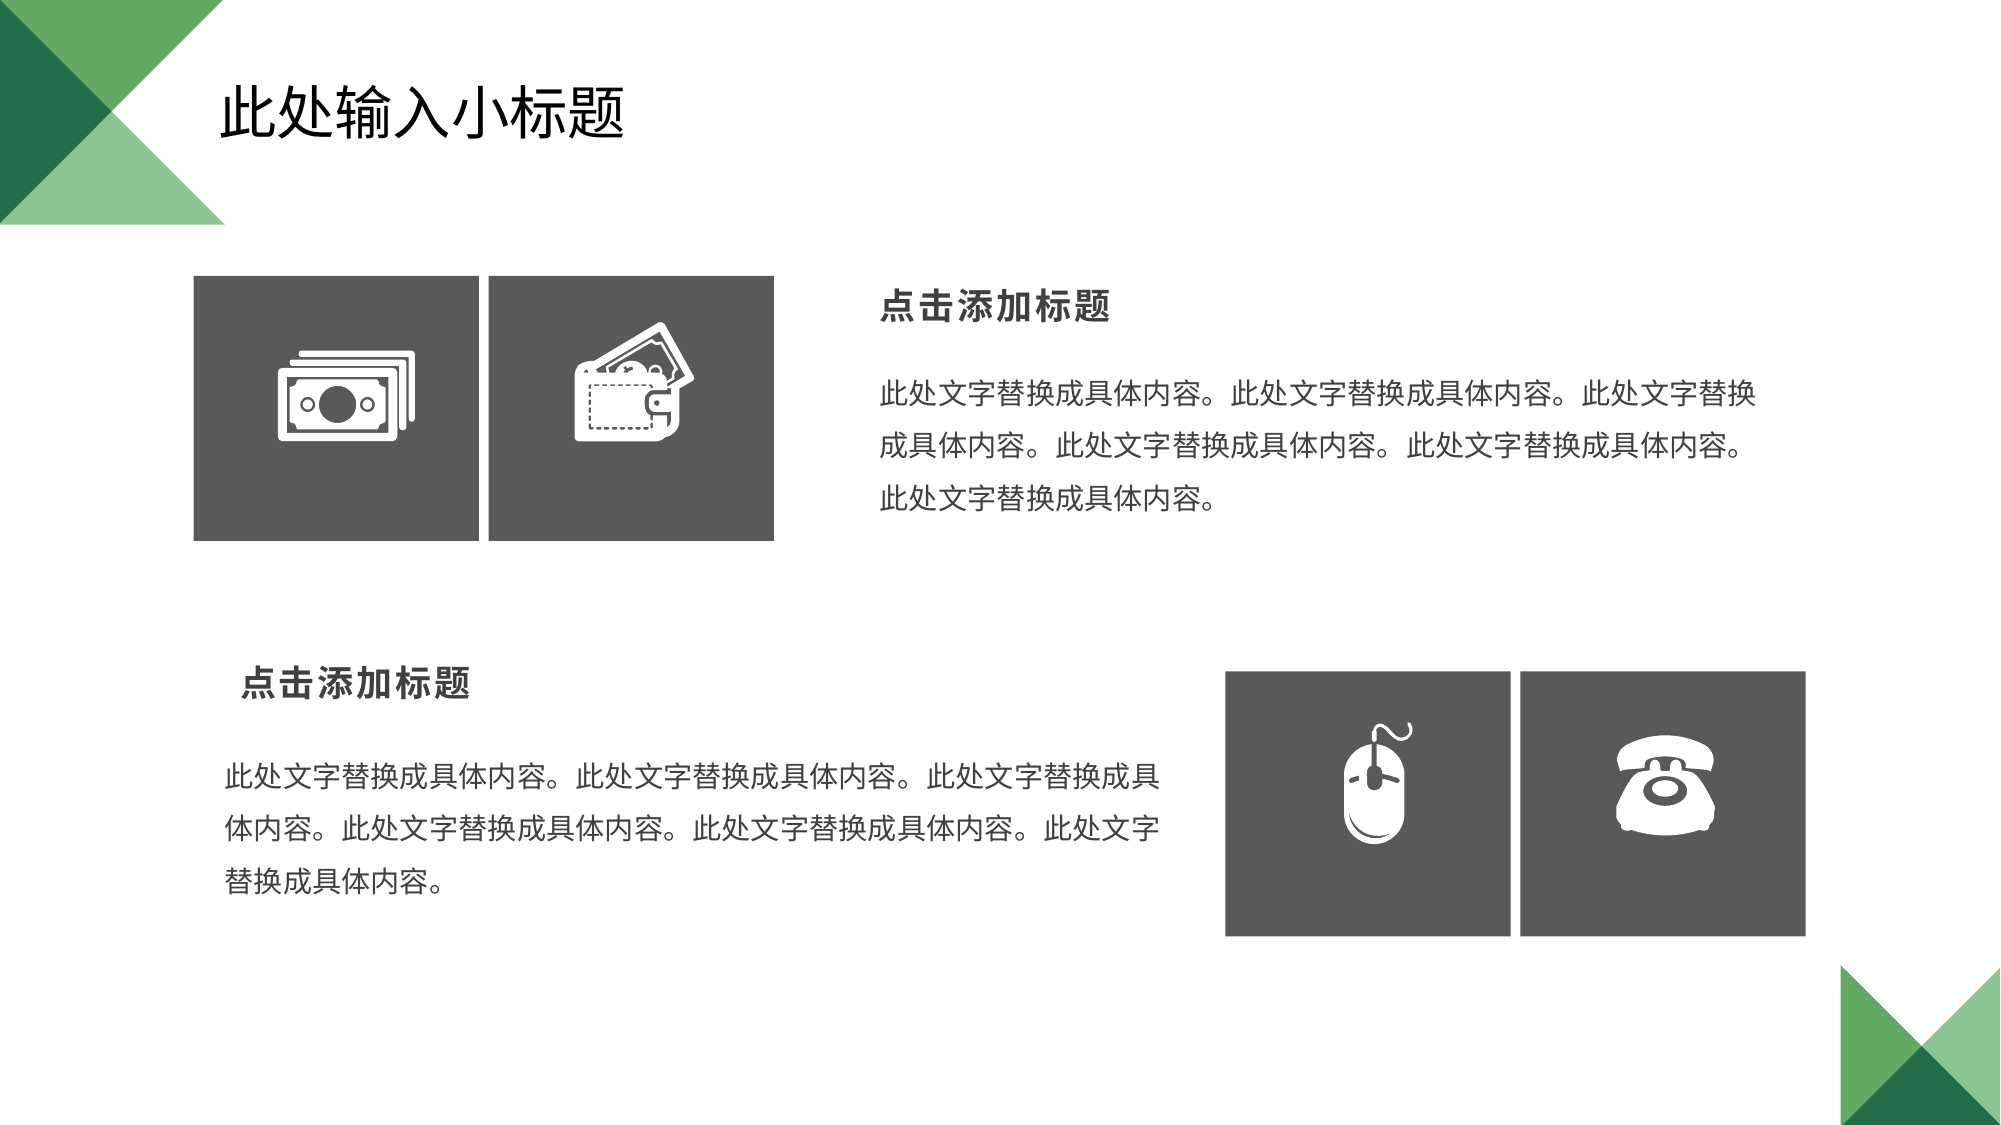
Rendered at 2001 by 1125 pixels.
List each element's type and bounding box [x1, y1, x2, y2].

text_box [0, 0, 2000, 1125]
